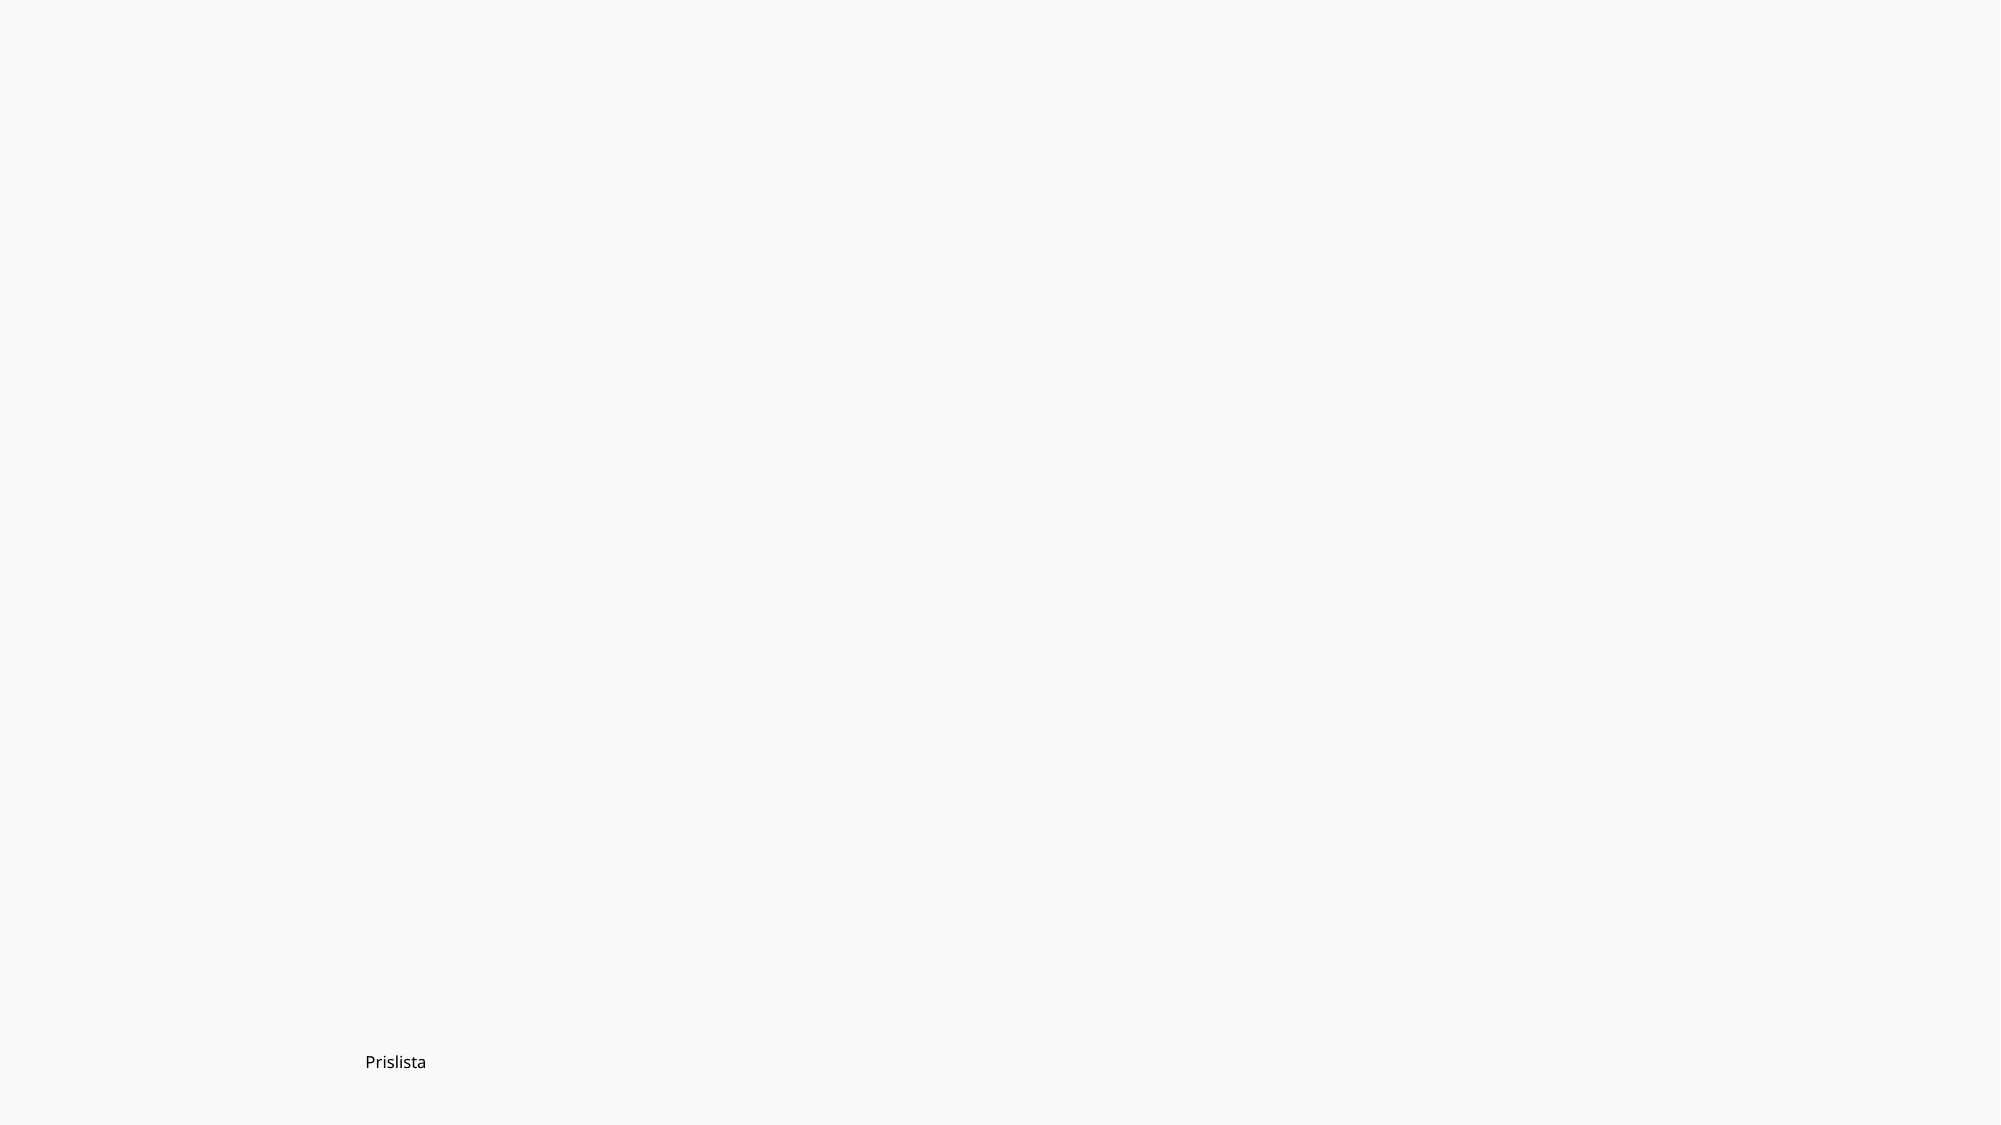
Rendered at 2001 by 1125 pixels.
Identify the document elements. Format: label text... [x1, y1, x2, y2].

footer Prislista [365, 1033, 667, 1093]
